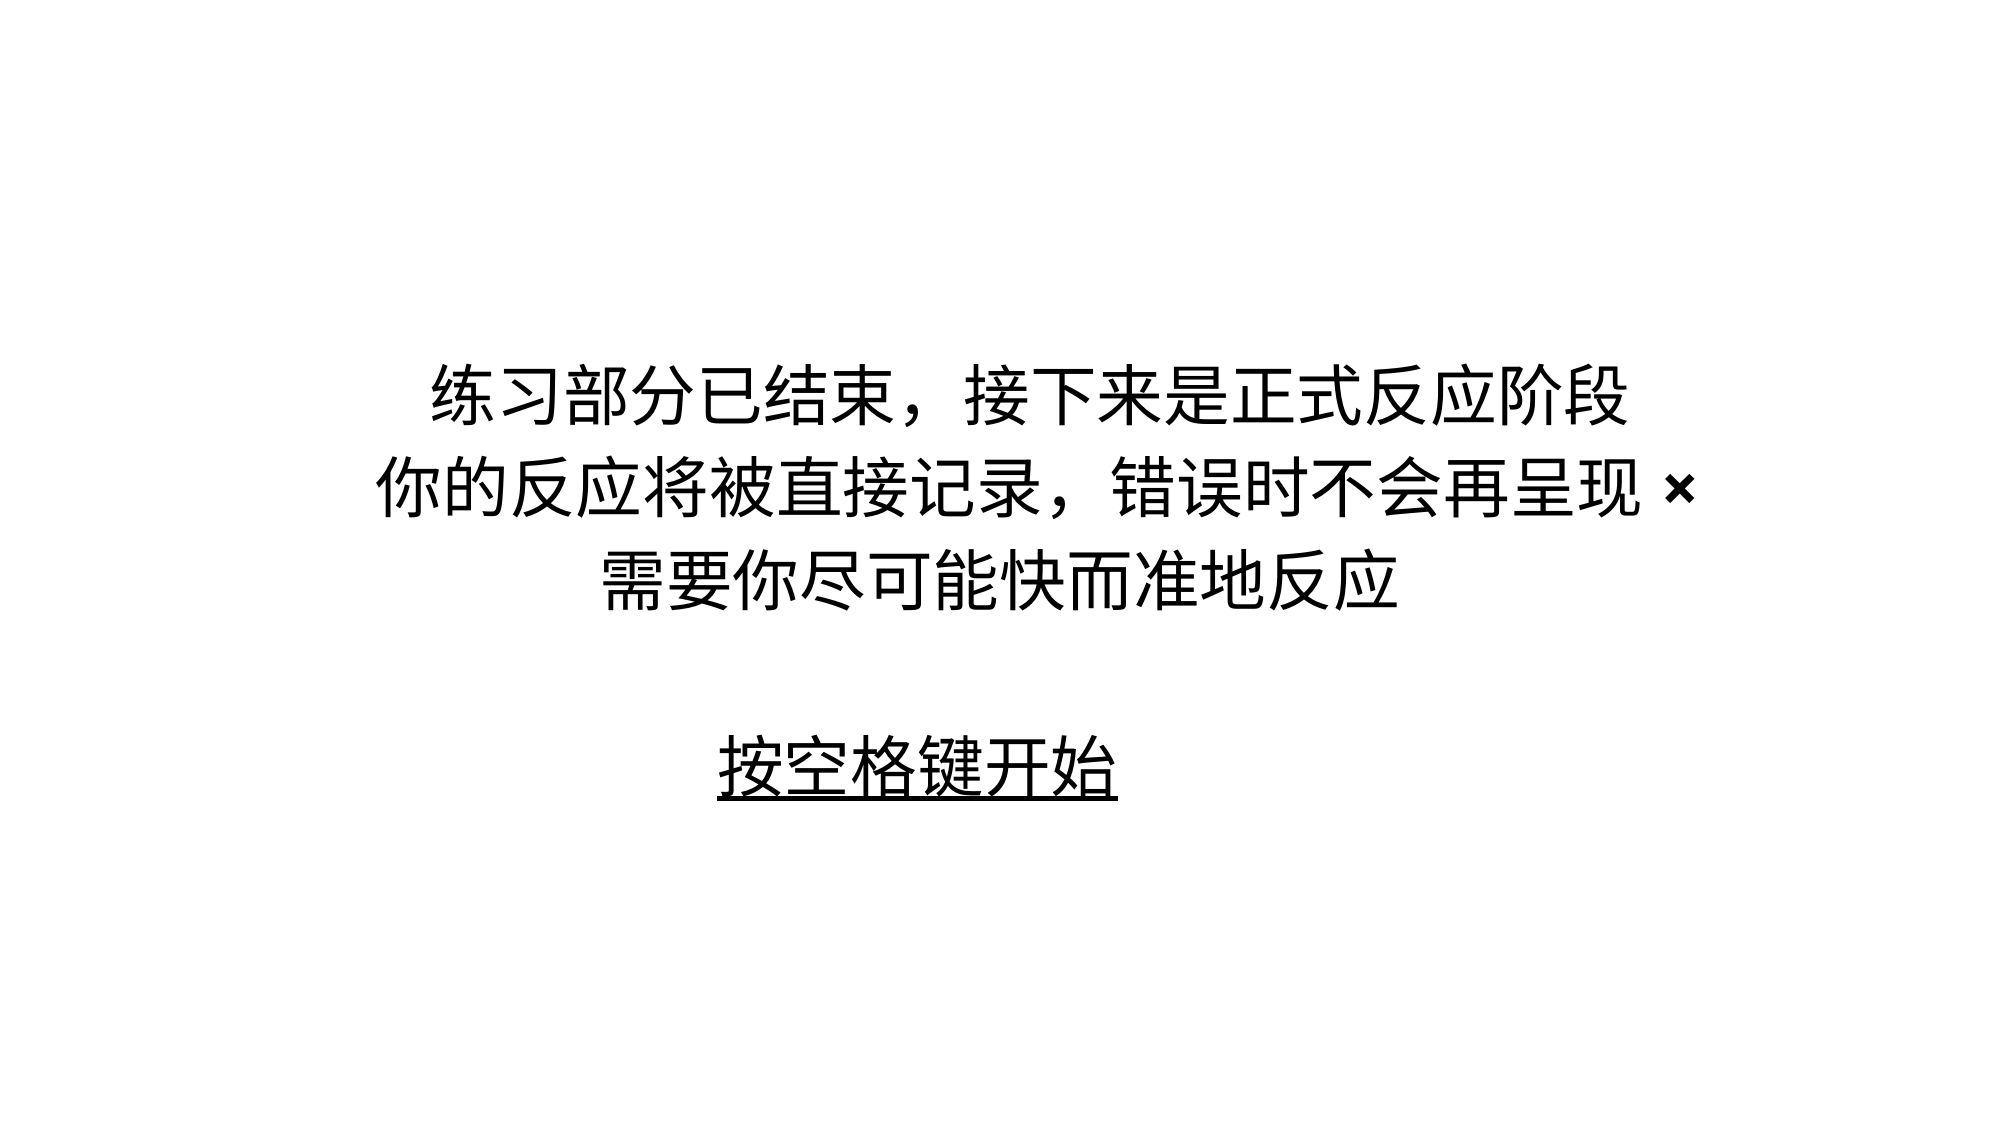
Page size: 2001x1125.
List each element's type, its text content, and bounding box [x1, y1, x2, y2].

subtitle 练习部分已结束，接下来是正式反应阶段 你的反应将被直接记录，错误时不会再呈现× 需要你尽可能快而准地反应 按空格键开始 [32, 355, 1968, 1050]
